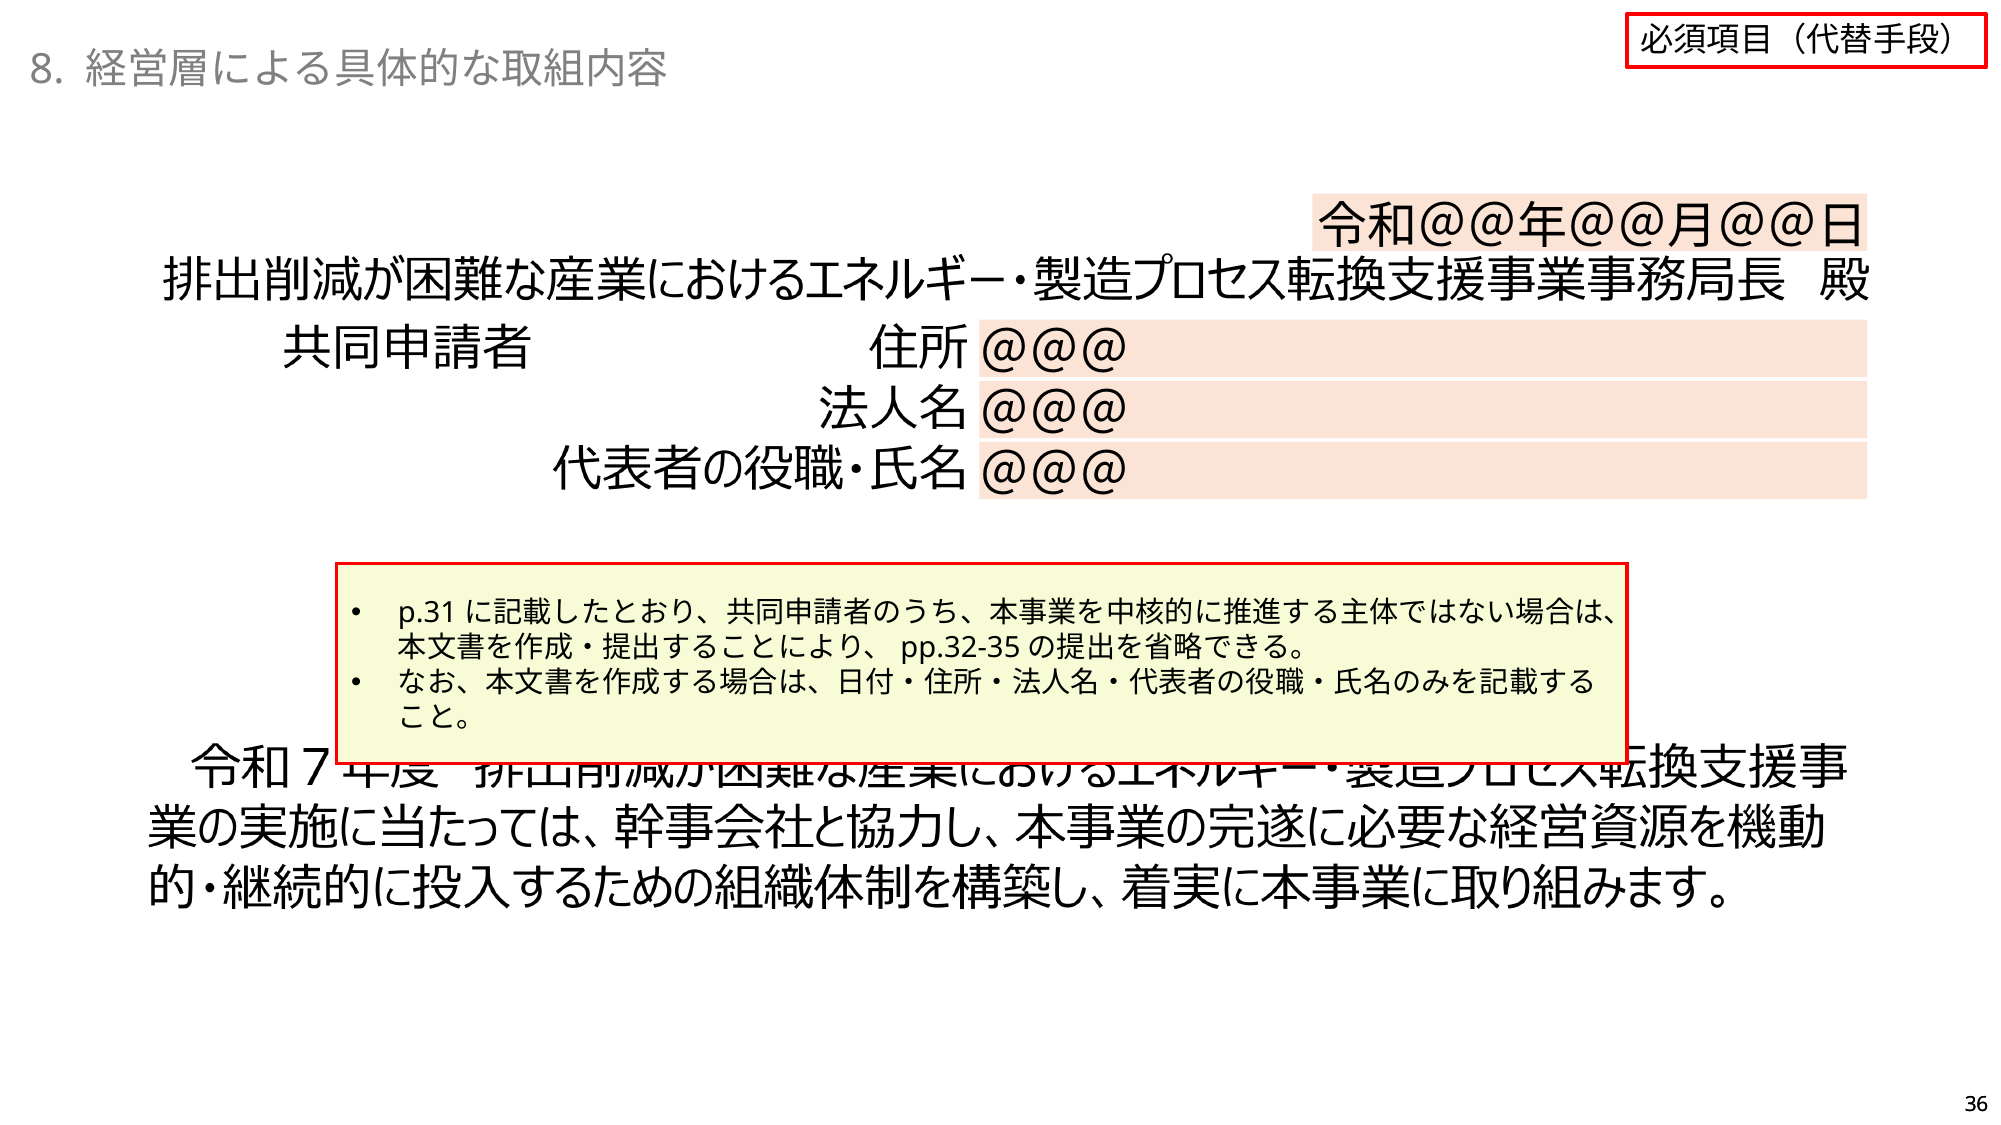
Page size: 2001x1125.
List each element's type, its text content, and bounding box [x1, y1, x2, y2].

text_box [117, 179, 1901, 946]
text_box 必須項目（代替手段） [1627, 13, 1986, 68]
text_box 8. 経営層による具体的な取組内容 [29, 47, 1802, 94]
